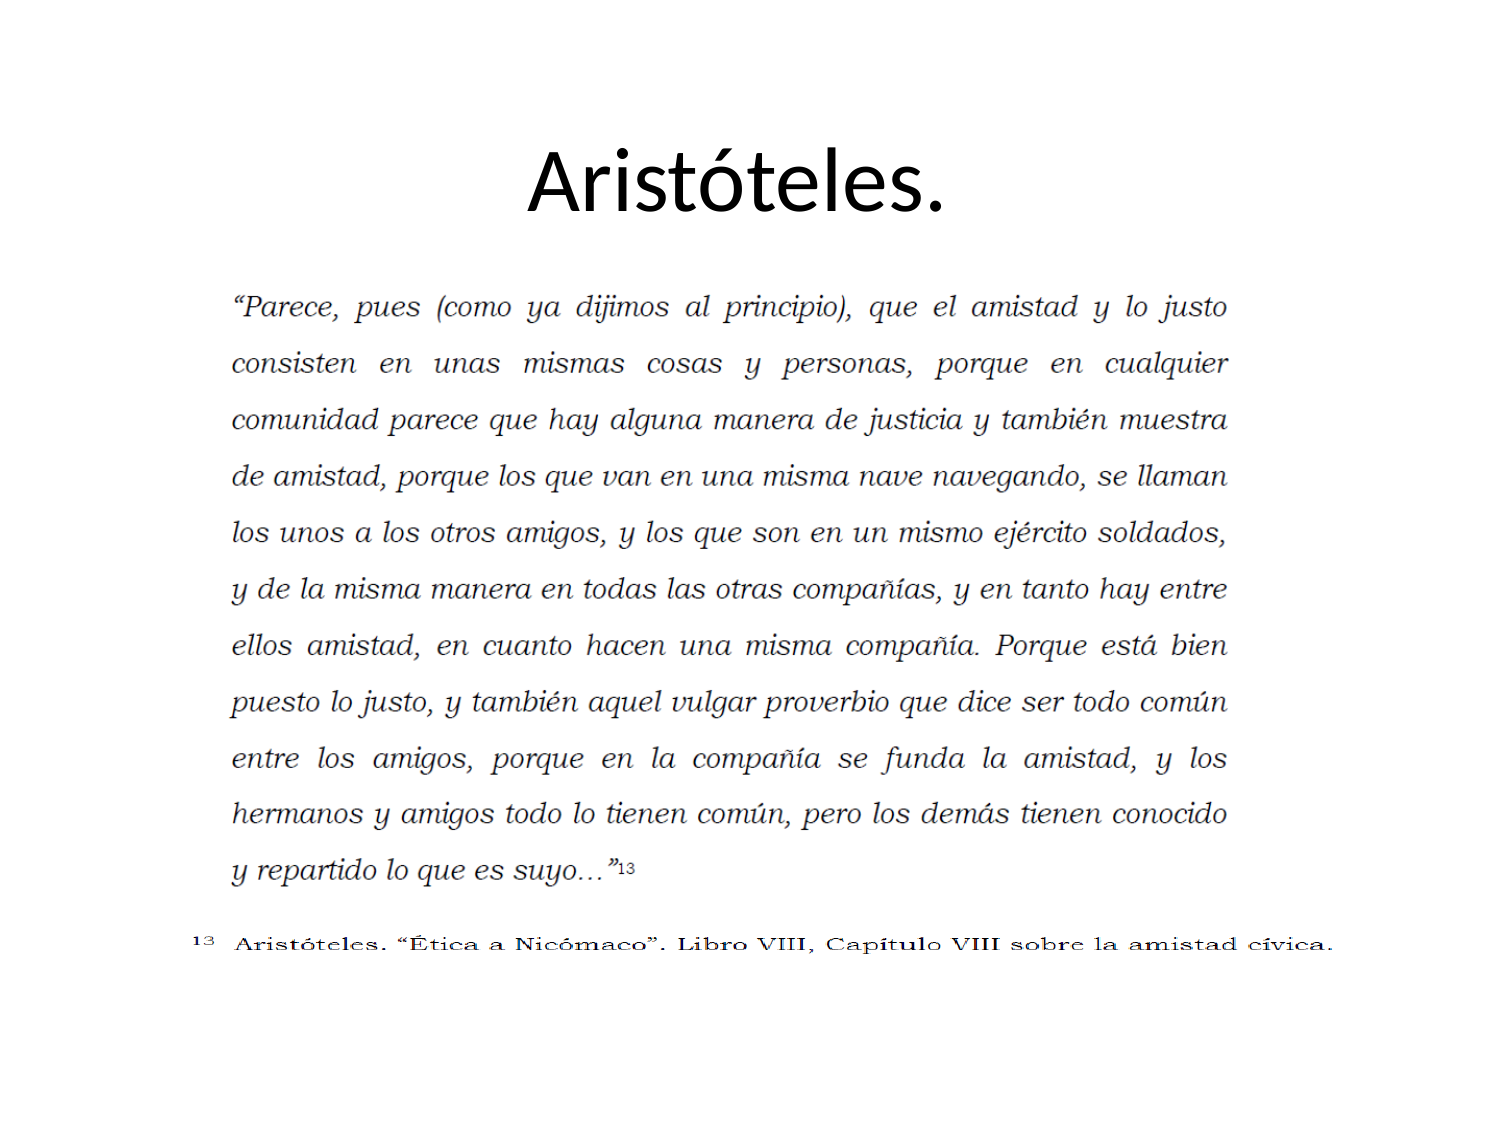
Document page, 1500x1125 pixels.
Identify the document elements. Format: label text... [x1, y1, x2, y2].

picture [206, 278, 1283, 917]
title Aristóteles. [100, 54, 1376, 296]
picture [182, 928, 1341, 966]
